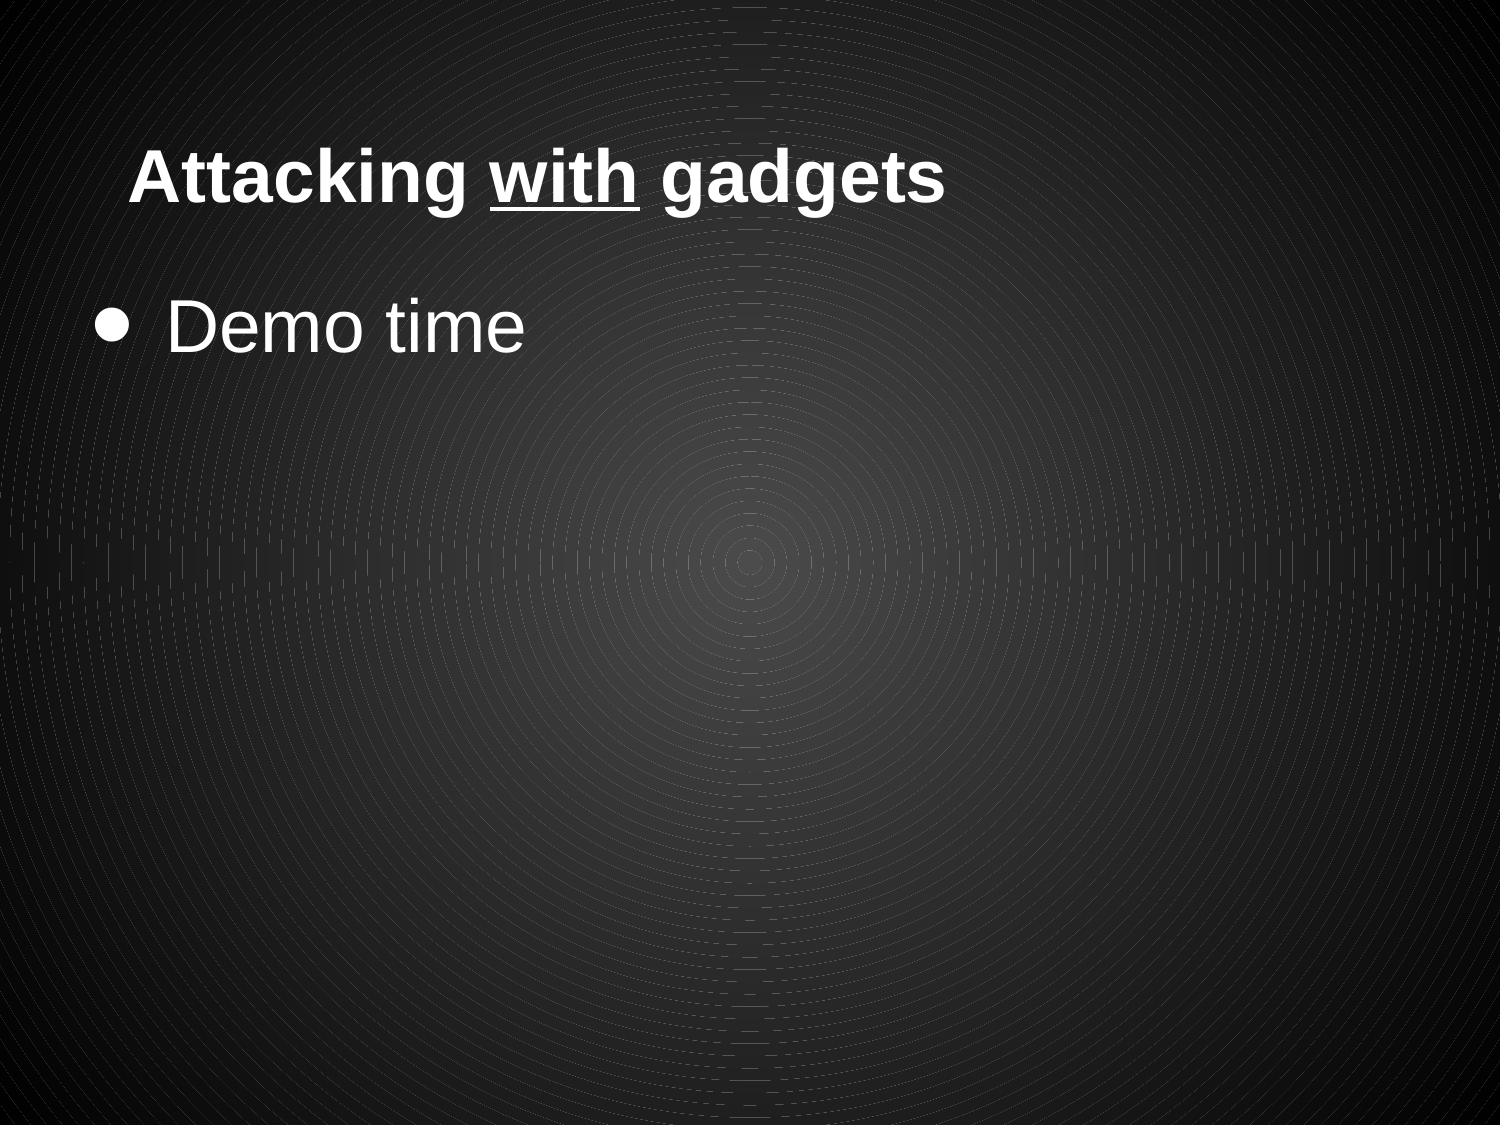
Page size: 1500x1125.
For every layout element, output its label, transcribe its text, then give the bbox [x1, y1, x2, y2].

title Attacking with gadgets [75, 45, 1425, 233]
list Demo time [75, 262, 1425, 1078]
